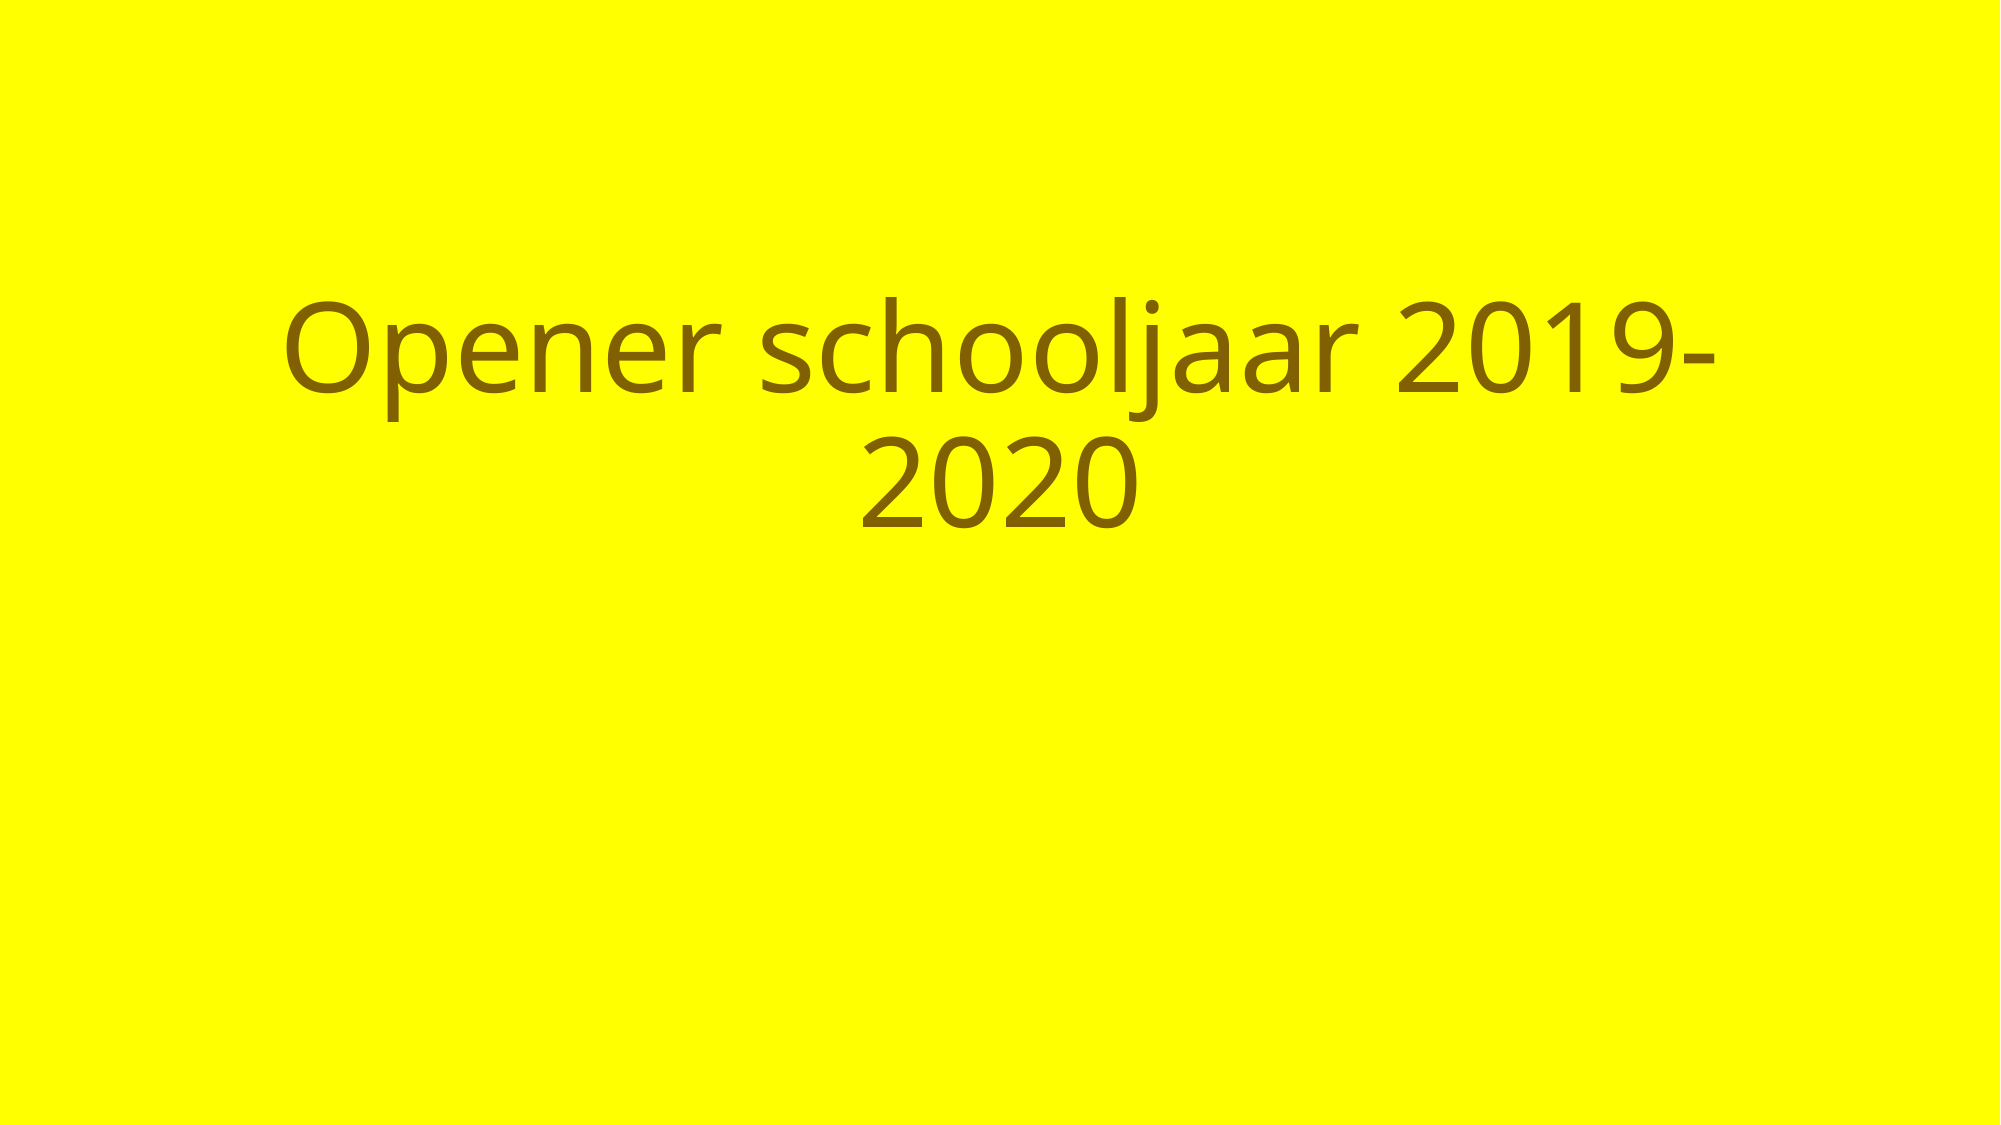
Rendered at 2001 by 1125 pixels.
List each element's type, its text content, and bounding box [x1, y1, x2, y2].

title Opener schooljaar 2019-2020 [188, 170, 1812, 562]
